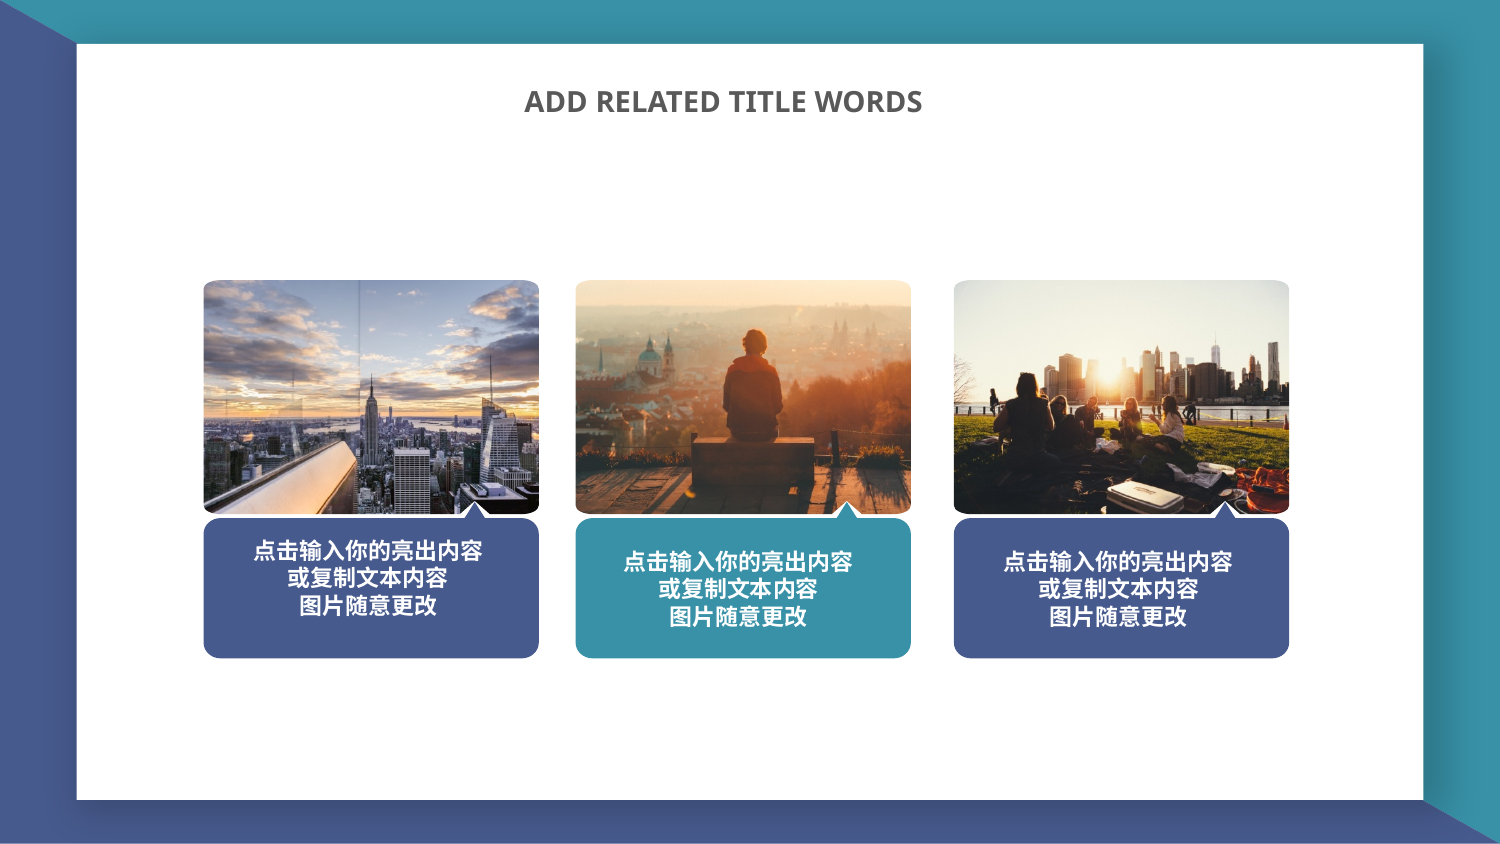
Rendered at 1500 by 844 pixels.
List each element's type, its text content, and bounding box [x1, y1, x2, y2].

text_box 点击输入你的亮出内容 或复制文本内容 图片随意更改 [961, 539, 1276, 638]
text_box [203, 280, 539, 515]
text_box [953, 502, 1290, 659]
text_box [203, 502, 539, 659]
text_box 点击输入你的亮出内容 或复制文本内容 图片随意更改 [581, 539, 896, 638]
text_box [575, 280, 911, 515]
text_box 点击输入你的亮出内容 或复制文本内容 图片随意更改 [211, 529, 526, 627]
text_box [953, 280, 1290, 515]
text_box [575, 502, 911, 659]
